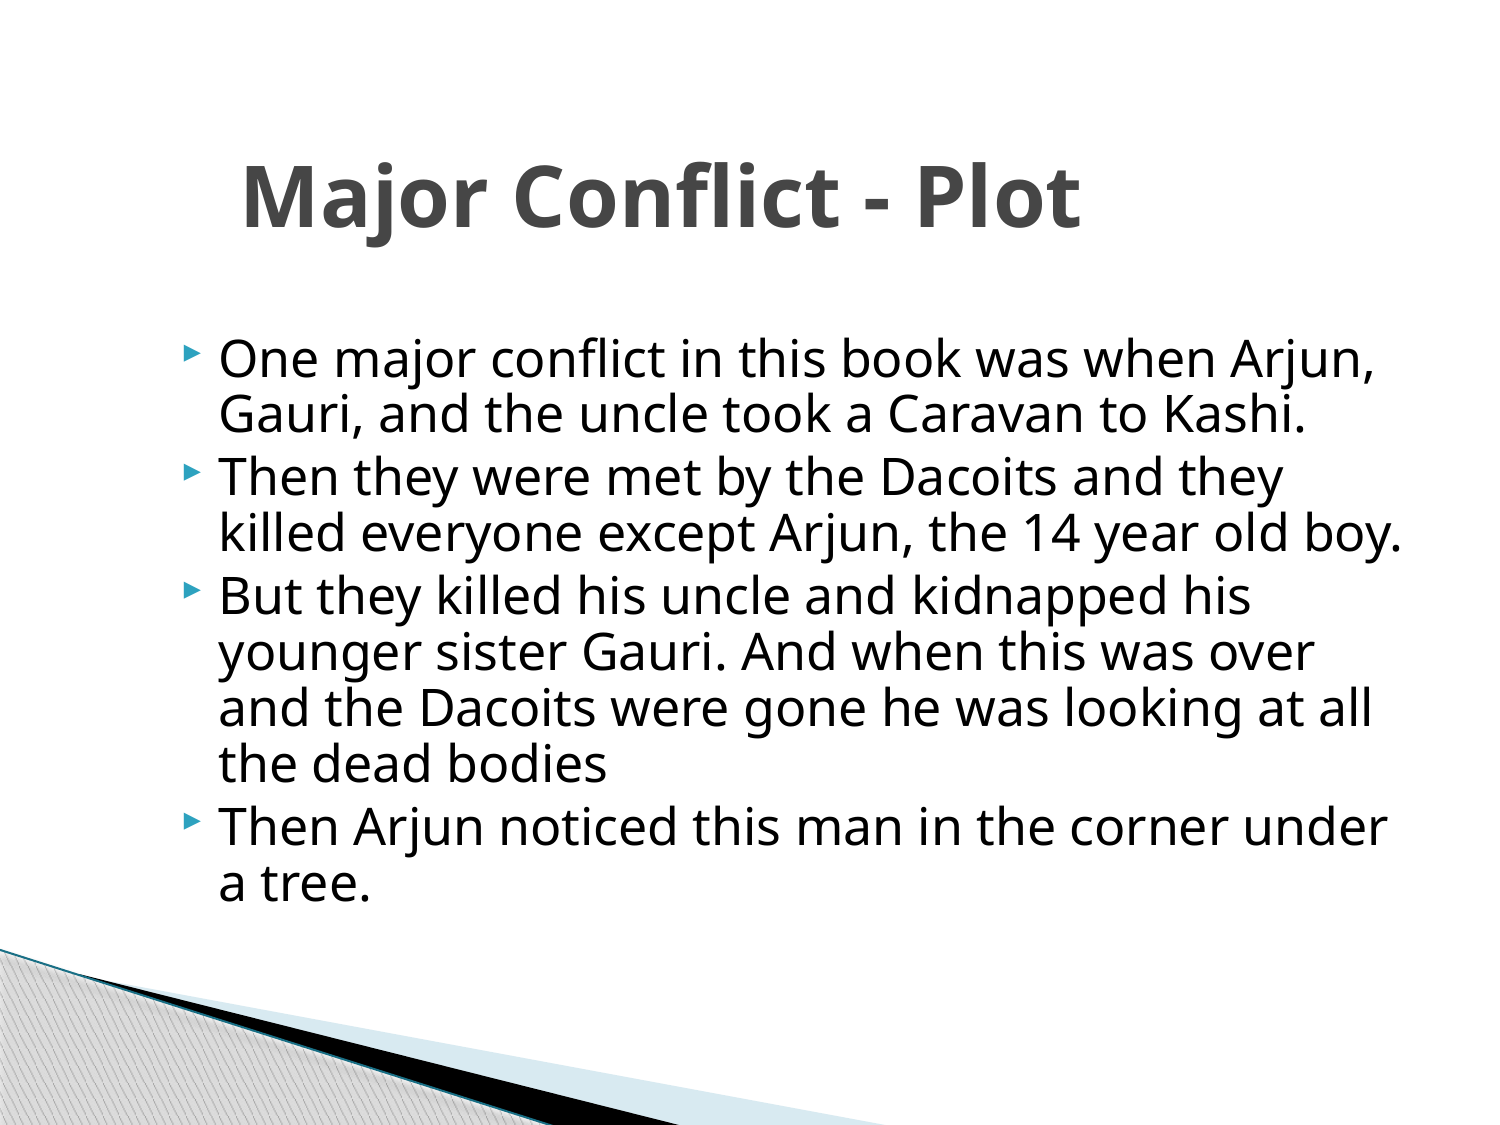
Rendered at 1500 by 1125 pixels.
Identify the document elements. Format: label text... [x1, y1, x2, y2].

list One major conflict in this book was when Arjun, Gauri, and the uncle took a Caravan to Kashi. Then they were met by the Dacoits and they killed everyone except Arjun, the 14 year old boy. But they killed his uncle and kidnapped his younger sister Gauri. And when this was over and the Dacoits were gone he was looking at all the dead bodies Then Arjun noticed this man in the corner under a tree. [150, 324, 1425, 1000]
title Major Conflict - Plot [225, 99, 1500, 288]
